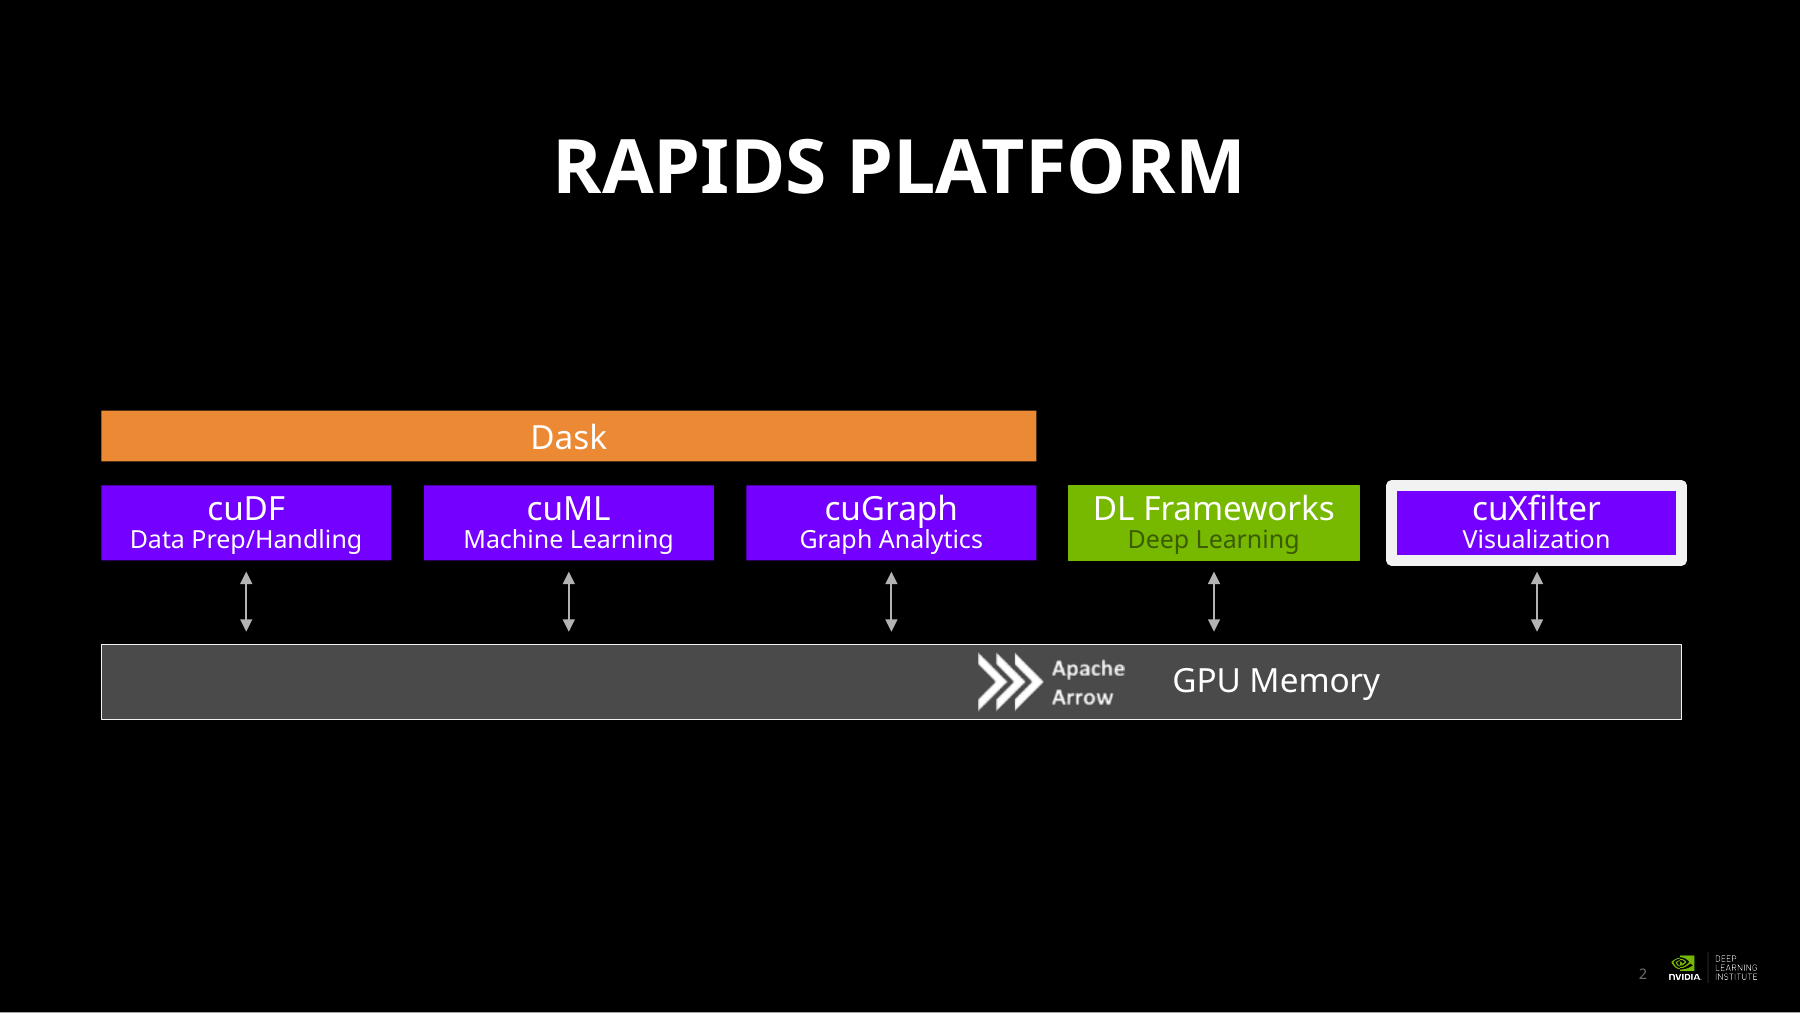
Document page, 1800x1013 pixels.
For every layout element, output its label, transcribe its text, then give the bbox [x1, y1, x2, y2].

text_box cuDF Data Prep/Handling [99, 483, 393, 562]
text_box GPU Memory [99, 643, 1684, 722]
text_box cuML Machine Learning [422, 483, 716, 562]
text_box cuXfilter Visualization [1389, 483, 1684, 562]
text_box Dask [99, 408, 1038, 463]
picture [978, 652, 1125, 712]
text_box DL Frameworks Deep Learning [1067, 483, 1361, 562]
picture [1658, 944, 1763, 991]
title RAPIDS Platform [81, 120, 1719, 219]
text_box cuGraph Graph Analytics [744, 483, 1038, 562]
